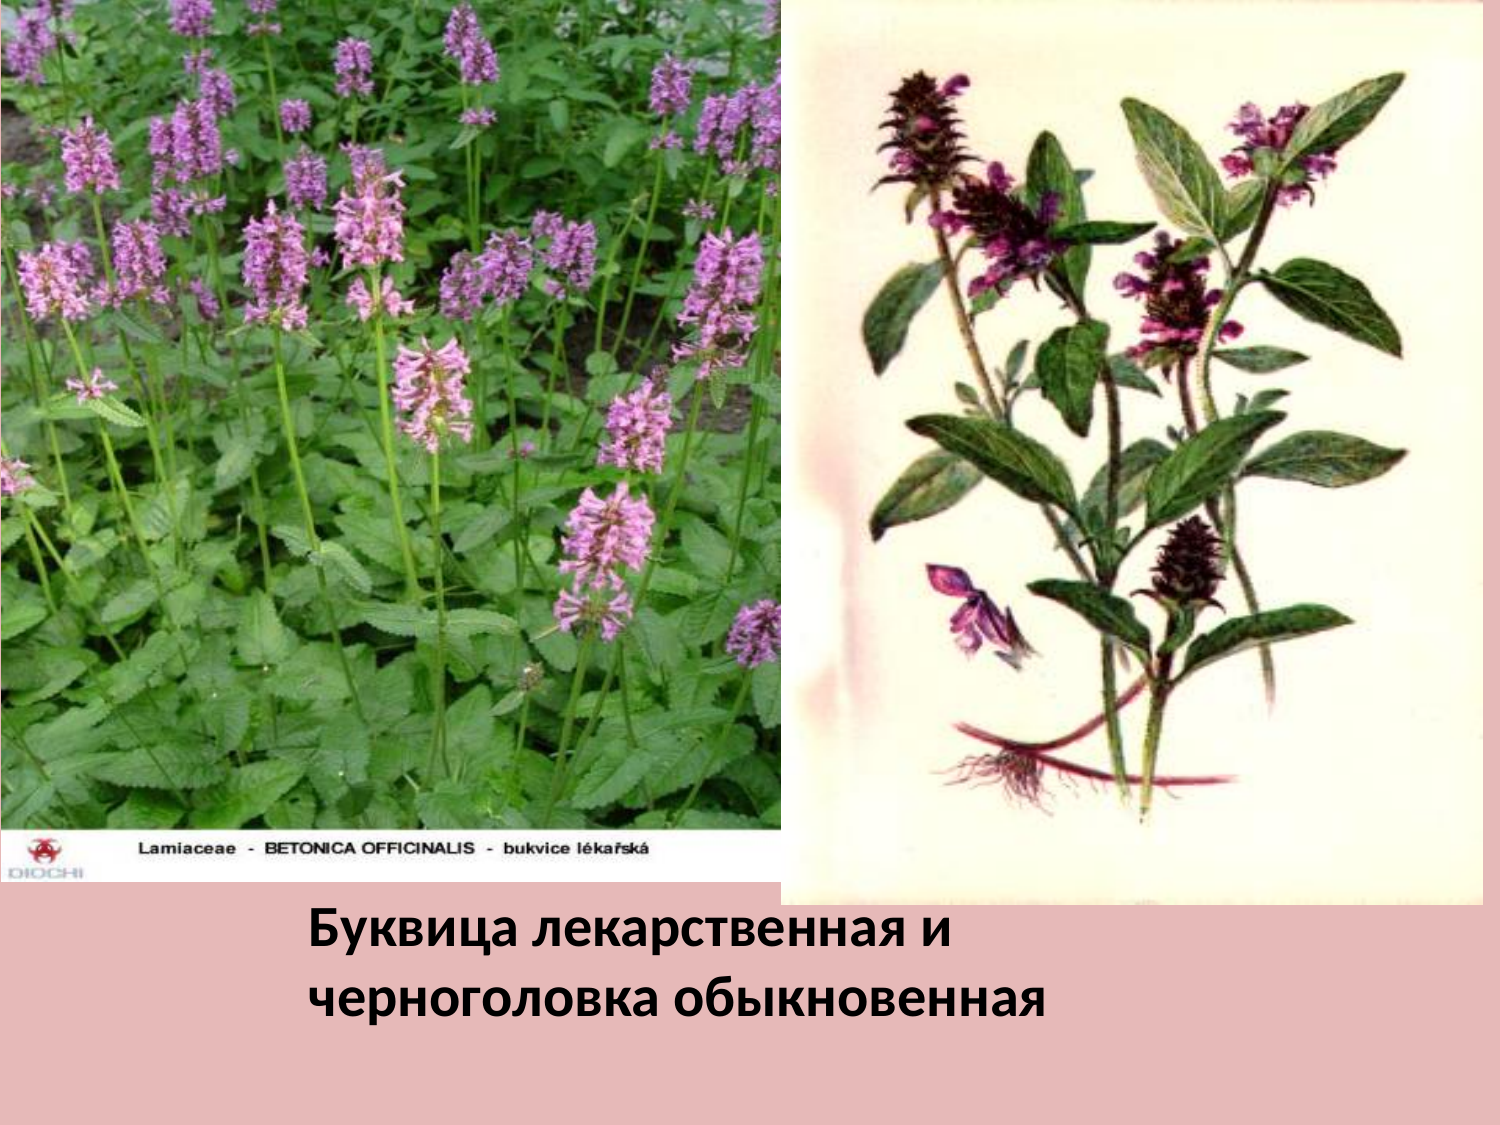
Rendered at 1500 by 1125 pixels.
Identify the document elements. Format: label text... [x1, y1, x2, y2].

picture [1, 0, 1483, 906]
list Буквица лекарственная и черноголовка обыкновенная [293, 891, 1195, 1013]
